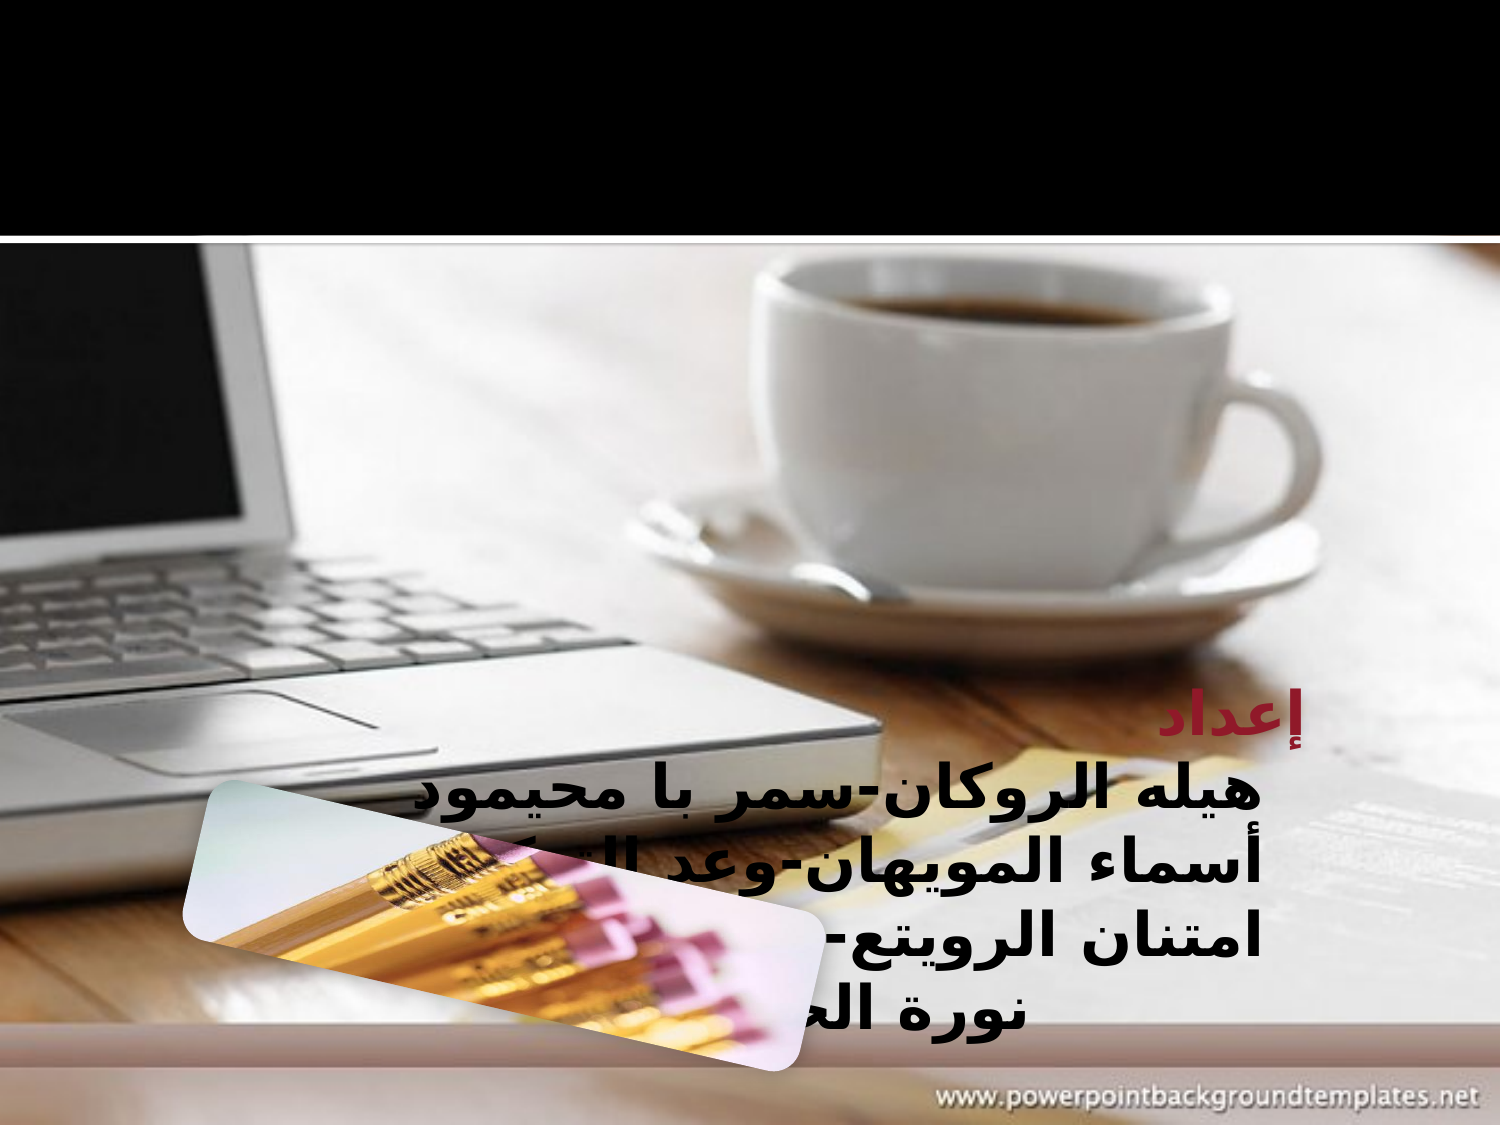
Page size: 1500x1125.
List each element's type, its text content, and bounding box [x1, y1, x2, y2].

list إعداد هيله الروكان-سمر با محيمود أسماء المويهان-وعد التركي امتنان الرويتع-ندى العرفج نورة الحسين [75, 291, 1425, 1050]
picture [0, 244, 1500, 1125]
